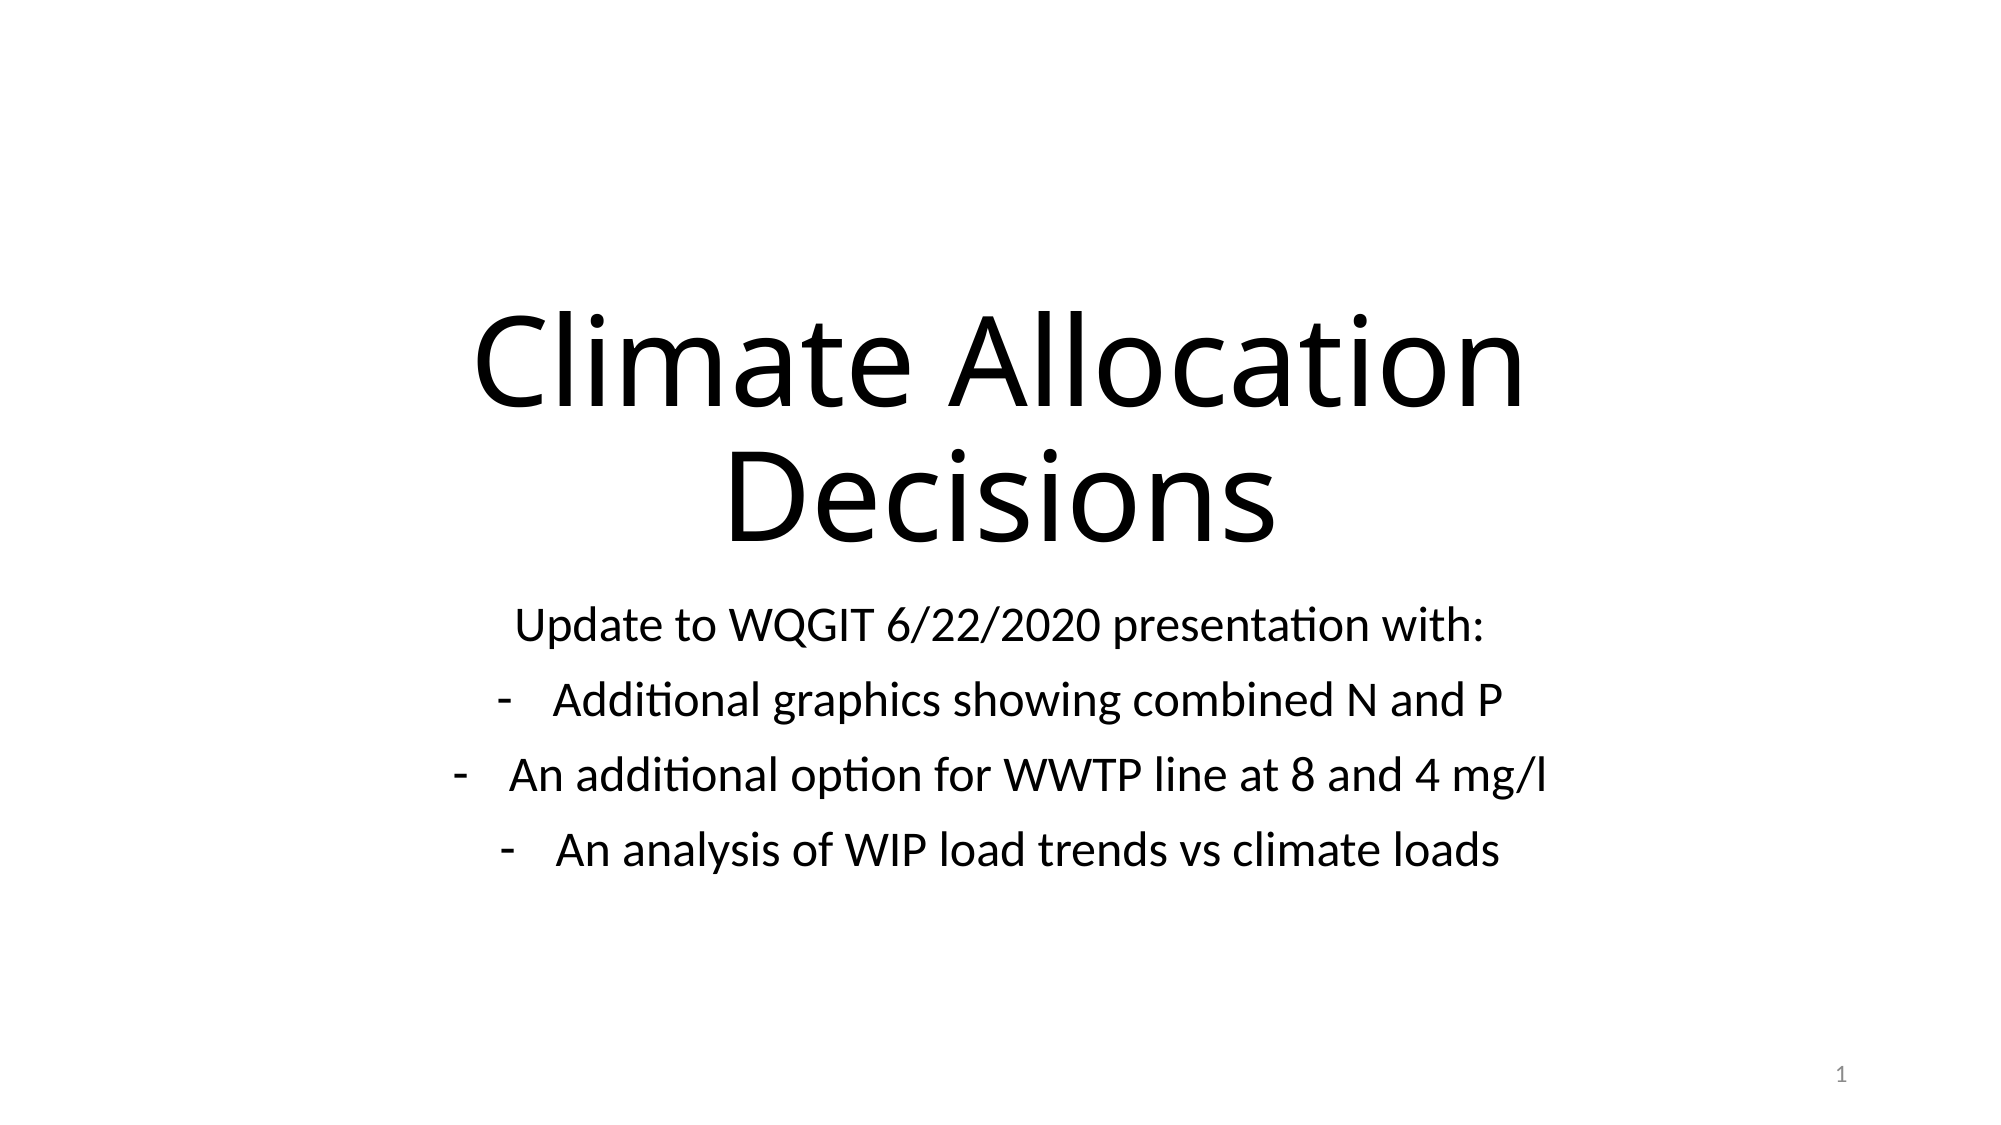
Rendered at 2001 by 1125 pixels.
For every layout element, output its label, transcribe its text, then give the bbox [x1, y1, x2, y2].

slide_number 1 [1412, 1042, 1863, 1103]
title Climate Allocation Decisions [249, 184, 1750, 576]
subtitle Update to WQGIT 6/22/2020 presentation with: Additional graphics showing combined N and P An additional option for WWTP line at 8 and 4 mg/l An analysis of WIP load trends vs climate loads [249, 590, 1750, 983]
